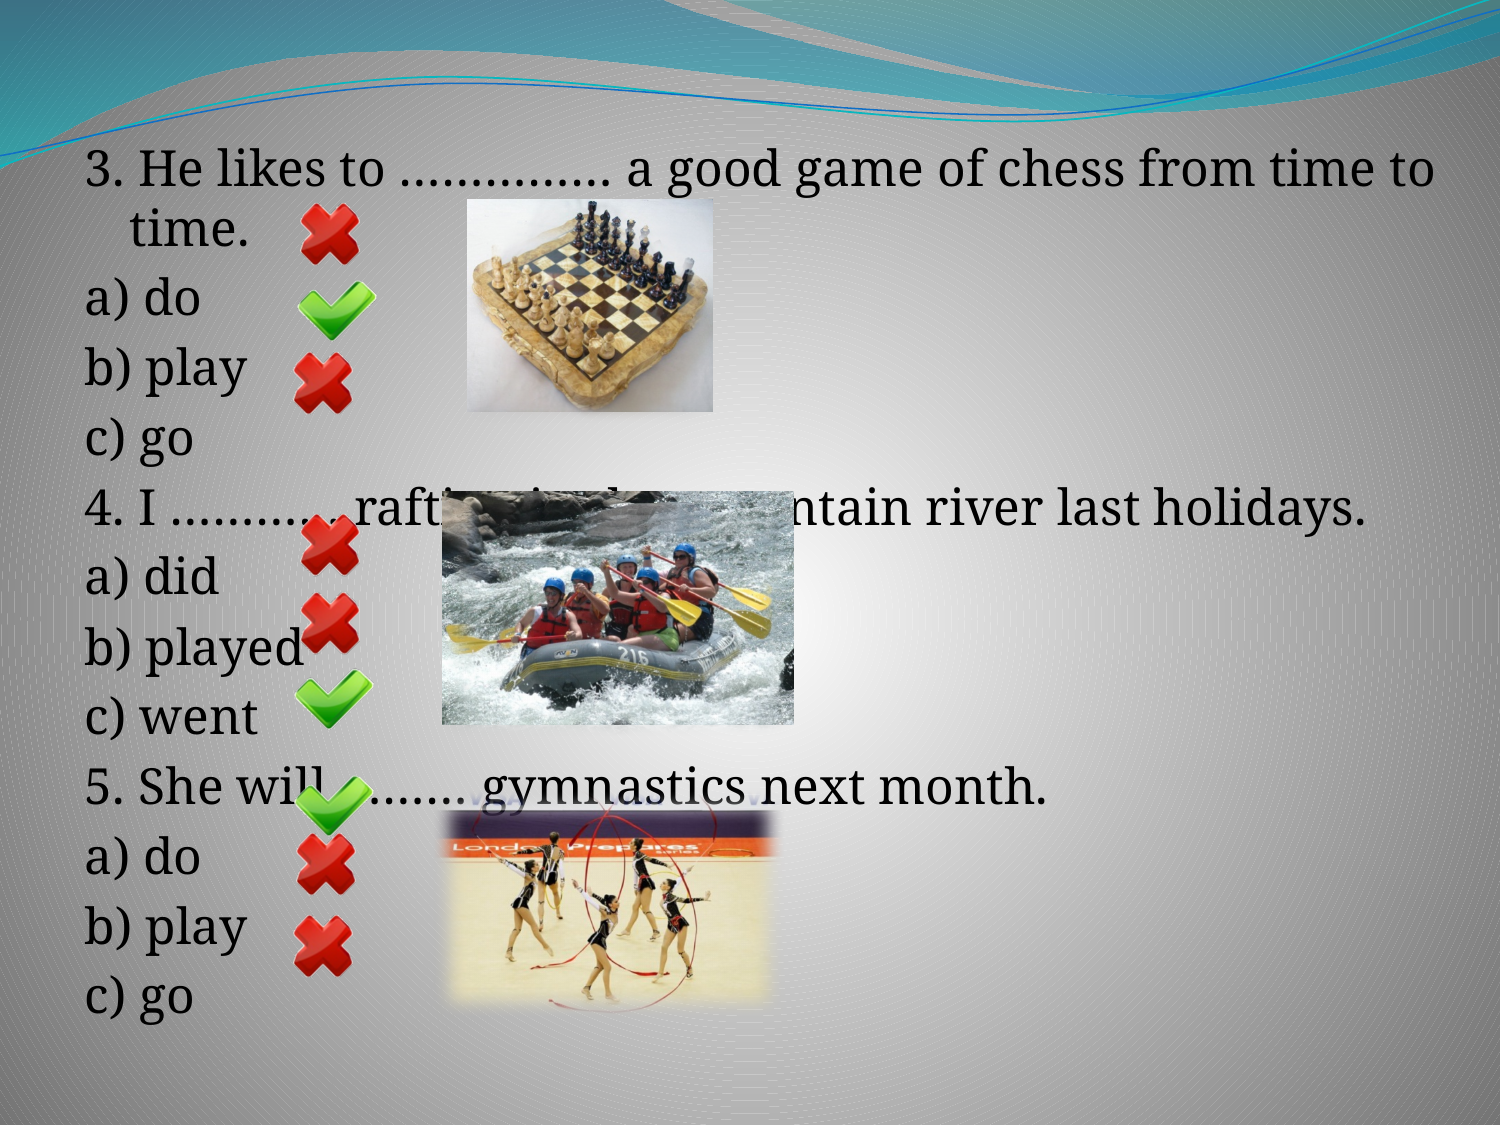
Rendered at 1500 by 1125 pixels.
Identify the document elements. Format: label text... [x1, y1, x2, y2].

picture [467, 199, 713, 424]
picture [292, 192, 379, 351]
picture [442, 491, 795, 737]
picture [288, 356, 361, 424]
picture [289, 503, 376, 739]
picture [289, 763, 376, 905]
picture [288, 909, 361, 987]
picture [431, 788, 786, 1020]
list 3. He likes to …………… a good game of chess from time to time. a) do b) play c) go 4. I ………… rafting in the mountain river last holidays. a) did b) played c) went 5. She will ……… gymnastics next month. a) do b) play c) go [70, 128, 1471, 1038]
